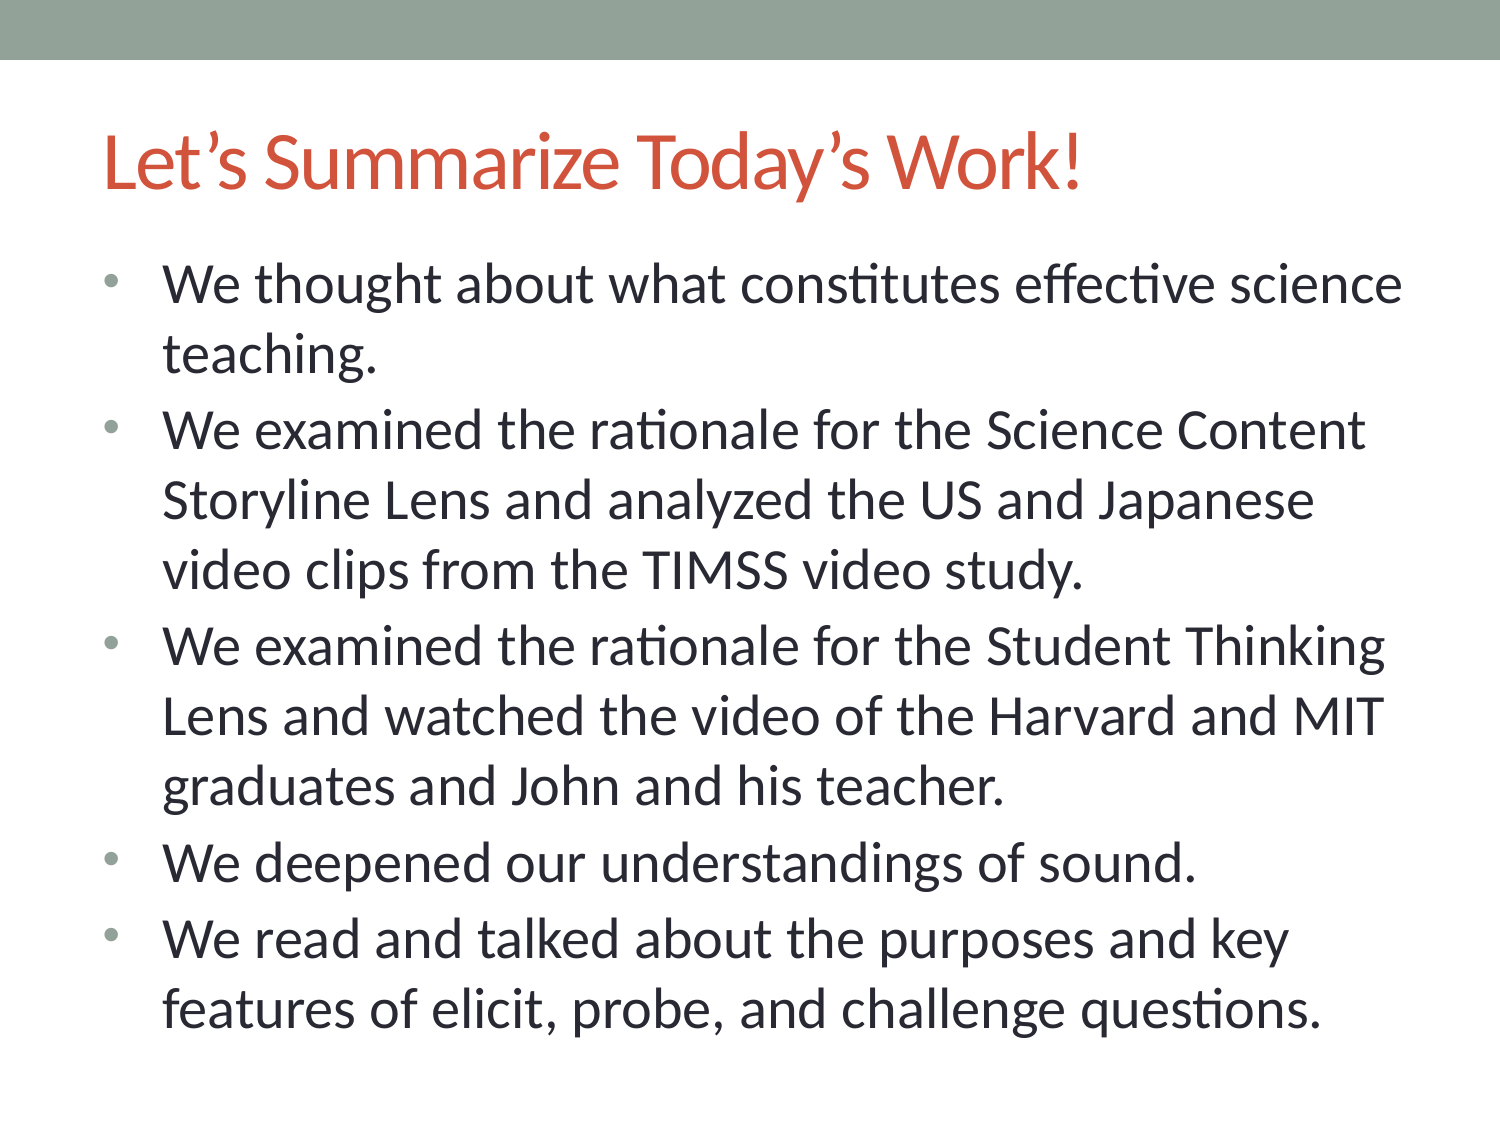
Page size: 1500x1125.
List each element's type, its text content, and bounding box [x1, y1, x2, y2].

list We thought about what constitutes effective science teaching. We examined the rationale for the Science Content Storyline Lens and analyzed the US and Japanese video clips from the TIMSS video study. We examined the rationale for the Student Thinking Lens and watched the video of the Harvard and MIT graduates and John and his teacher. We deepened our understandings of sound. We read and talked about the purposes and key features of elicit, probe, and challenge questions. [87, 237, 1438, 1050]
title Let’s Summarize Today’s Work! [87, 75, 1425, 237]
